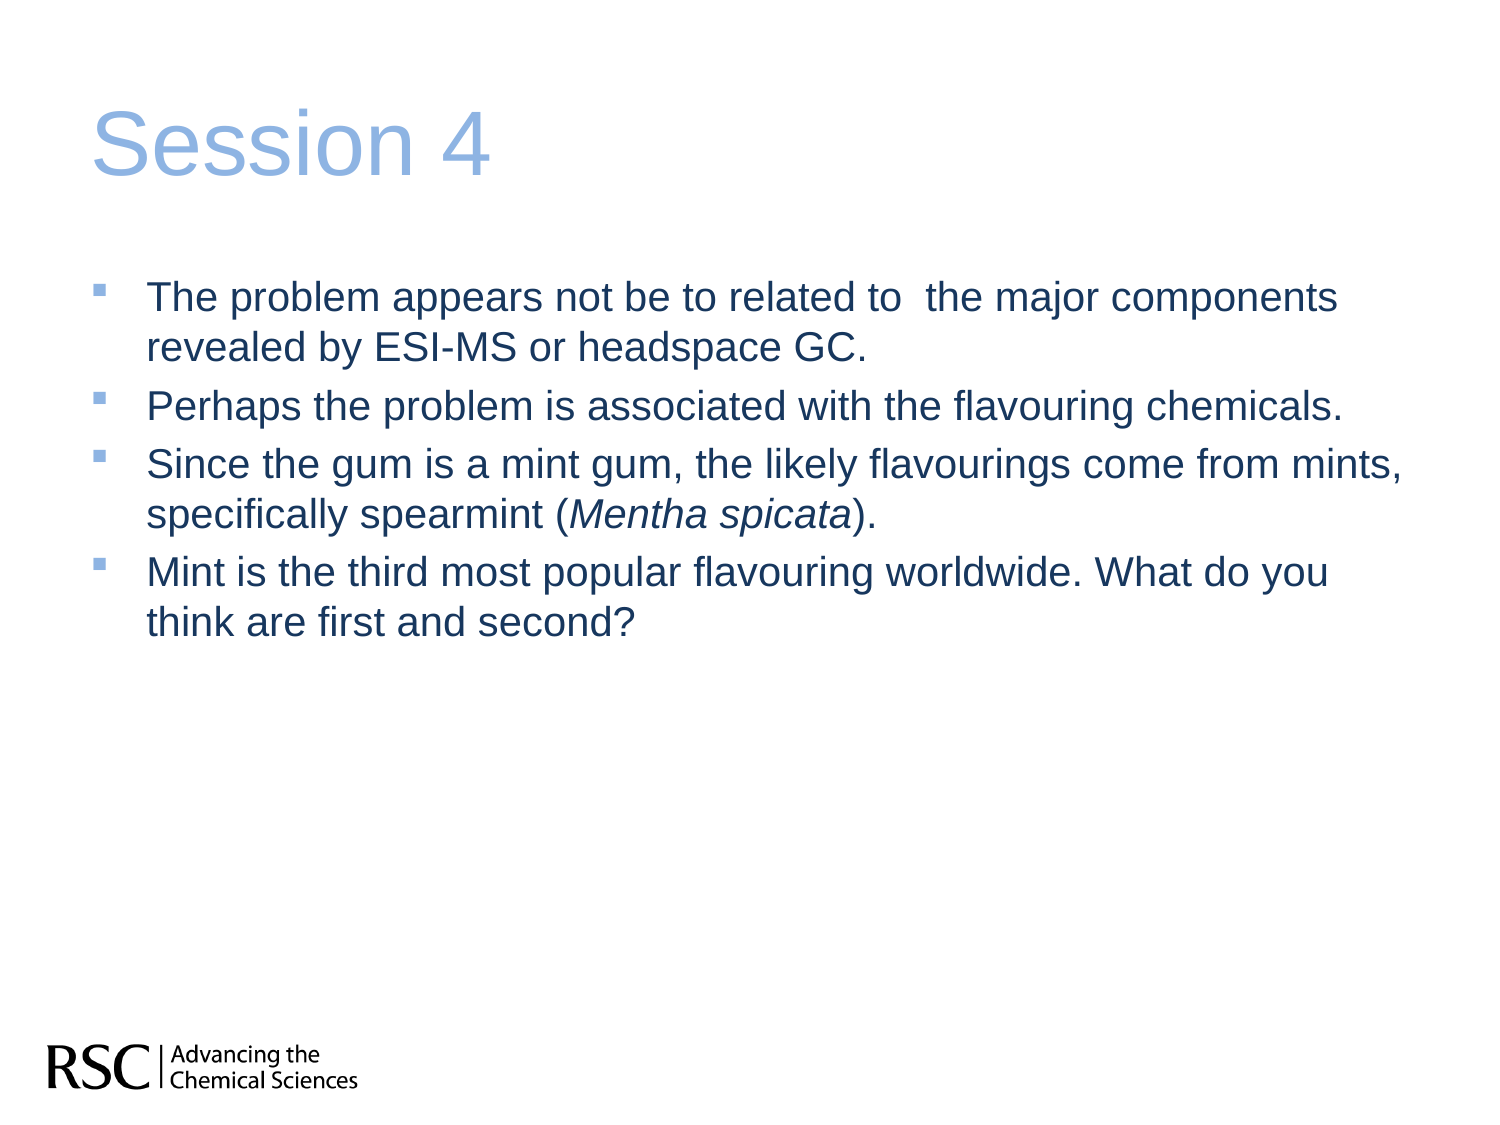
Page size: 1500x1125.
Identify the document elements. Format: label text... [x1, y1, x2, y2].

title Session 4 [75, 45, 1425, 233]
list The problem appears not be to related to the major components revealed by ESI-MS or headspace GC. Perhaps the problem is associated with the flavouring chemicals. Since the gum is a mint gum, the likely flavourings come from mints, specifically spearmint (Mentha spicata). Mint is the third most popular flavouring worldwide. What do you think are first and second? [75, 262, 1425, 1005]
